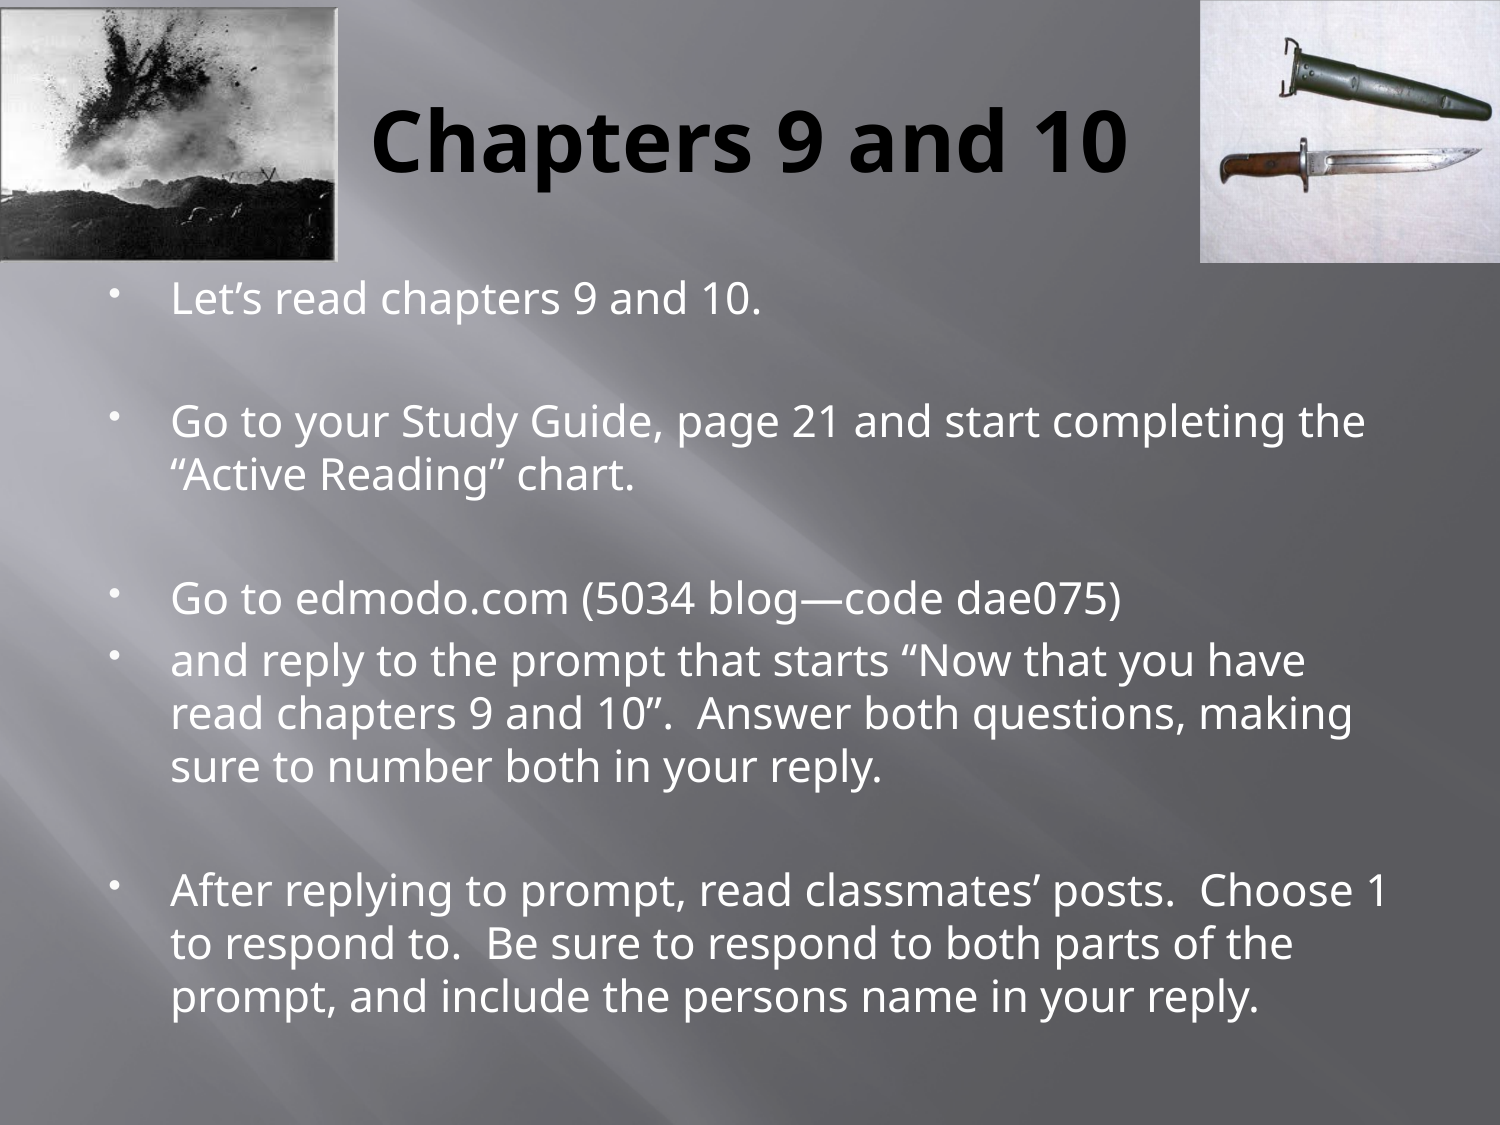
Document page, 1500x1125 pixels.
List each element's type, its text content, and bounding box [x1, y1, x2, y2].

picture [1201, 0, 1500, 282]
list Let’s read chapters 9 and 10. Go to your Study Guide, page 21 and start completing the “Active Reading” chart. Go to edmodo.com (5034 blog—code dae075) and reply to the prompt that starts “Now that you have read chapters 9 and 10”. Answer both questions, making sure to number both in your reply. After replying to prompt, read classmates’ posts. Choose 1 to respond to. Be sure to respond to both parts of the prompt, and include the persons name in your reply. [75, 262, 1425, 1035]
picture [0, 7, 338, 263]
title Chapters 9 and 10 [381, 45, 1200, 233]
